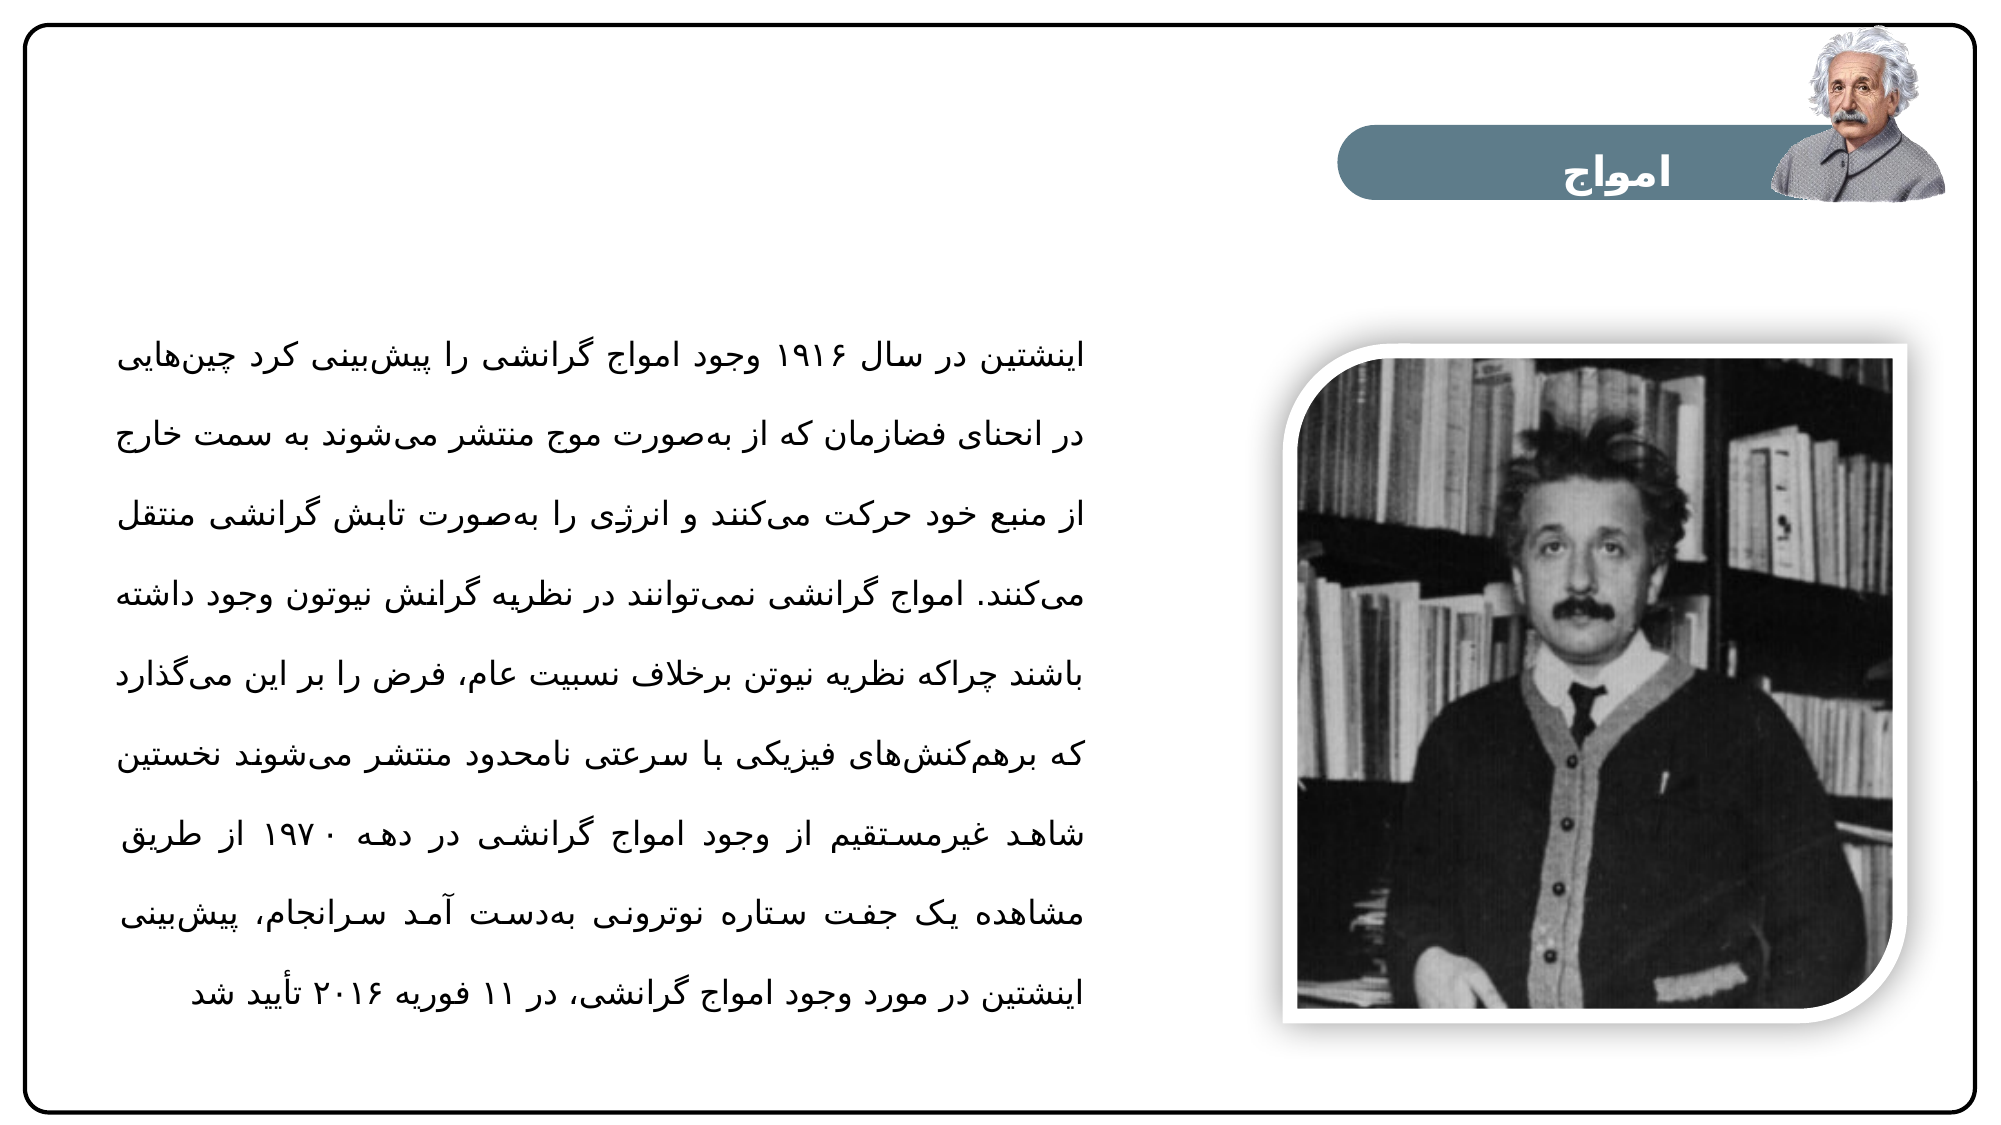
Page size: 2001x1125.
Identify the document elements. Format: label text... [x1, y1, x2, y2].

text_box اینشتین در سال ۱۹۱۶ وجود امواج گرانشی را پیش‌بینی کرد چین‌هایی در انحنای فضازمان که از به‌صورت موج منتشر می‌شوند به سمت خارج از منبع خود حرکت می‌کنند و انرژی را به‌صورت تابش گرانشی منتقل می‌کنند. امواج گرانشی نمی‌توانند در نظریه گرانش نیوتون وجود داشته باشند چراکه نظریه نیوتن برخلاف نسبیت عام، فرض را بر این می‌گذارد که برهم‌کنش‌های فیزیکی با سرعتی نامحدود منتشر می‌شوند نخستین شاهد غیرمستقیم از وجود امواج گرانشی در دهه ۱۹۷۰ از طریق مشاهده یک جفت ستاره نوترونی به‌دست آمد سرانجام، پیش‌بینی اینشتین در مورد وجود امواج گرانشی، در ۱۱ فوریه ۲۰۱۶ تأیید شد [99, 285, 1100, 1094]
picture [1289, 350, 1901, 1017]
text_box امواج گرانشی [1374, 112, 1688, 278]
picture [1761, 14, 1954, 213]
